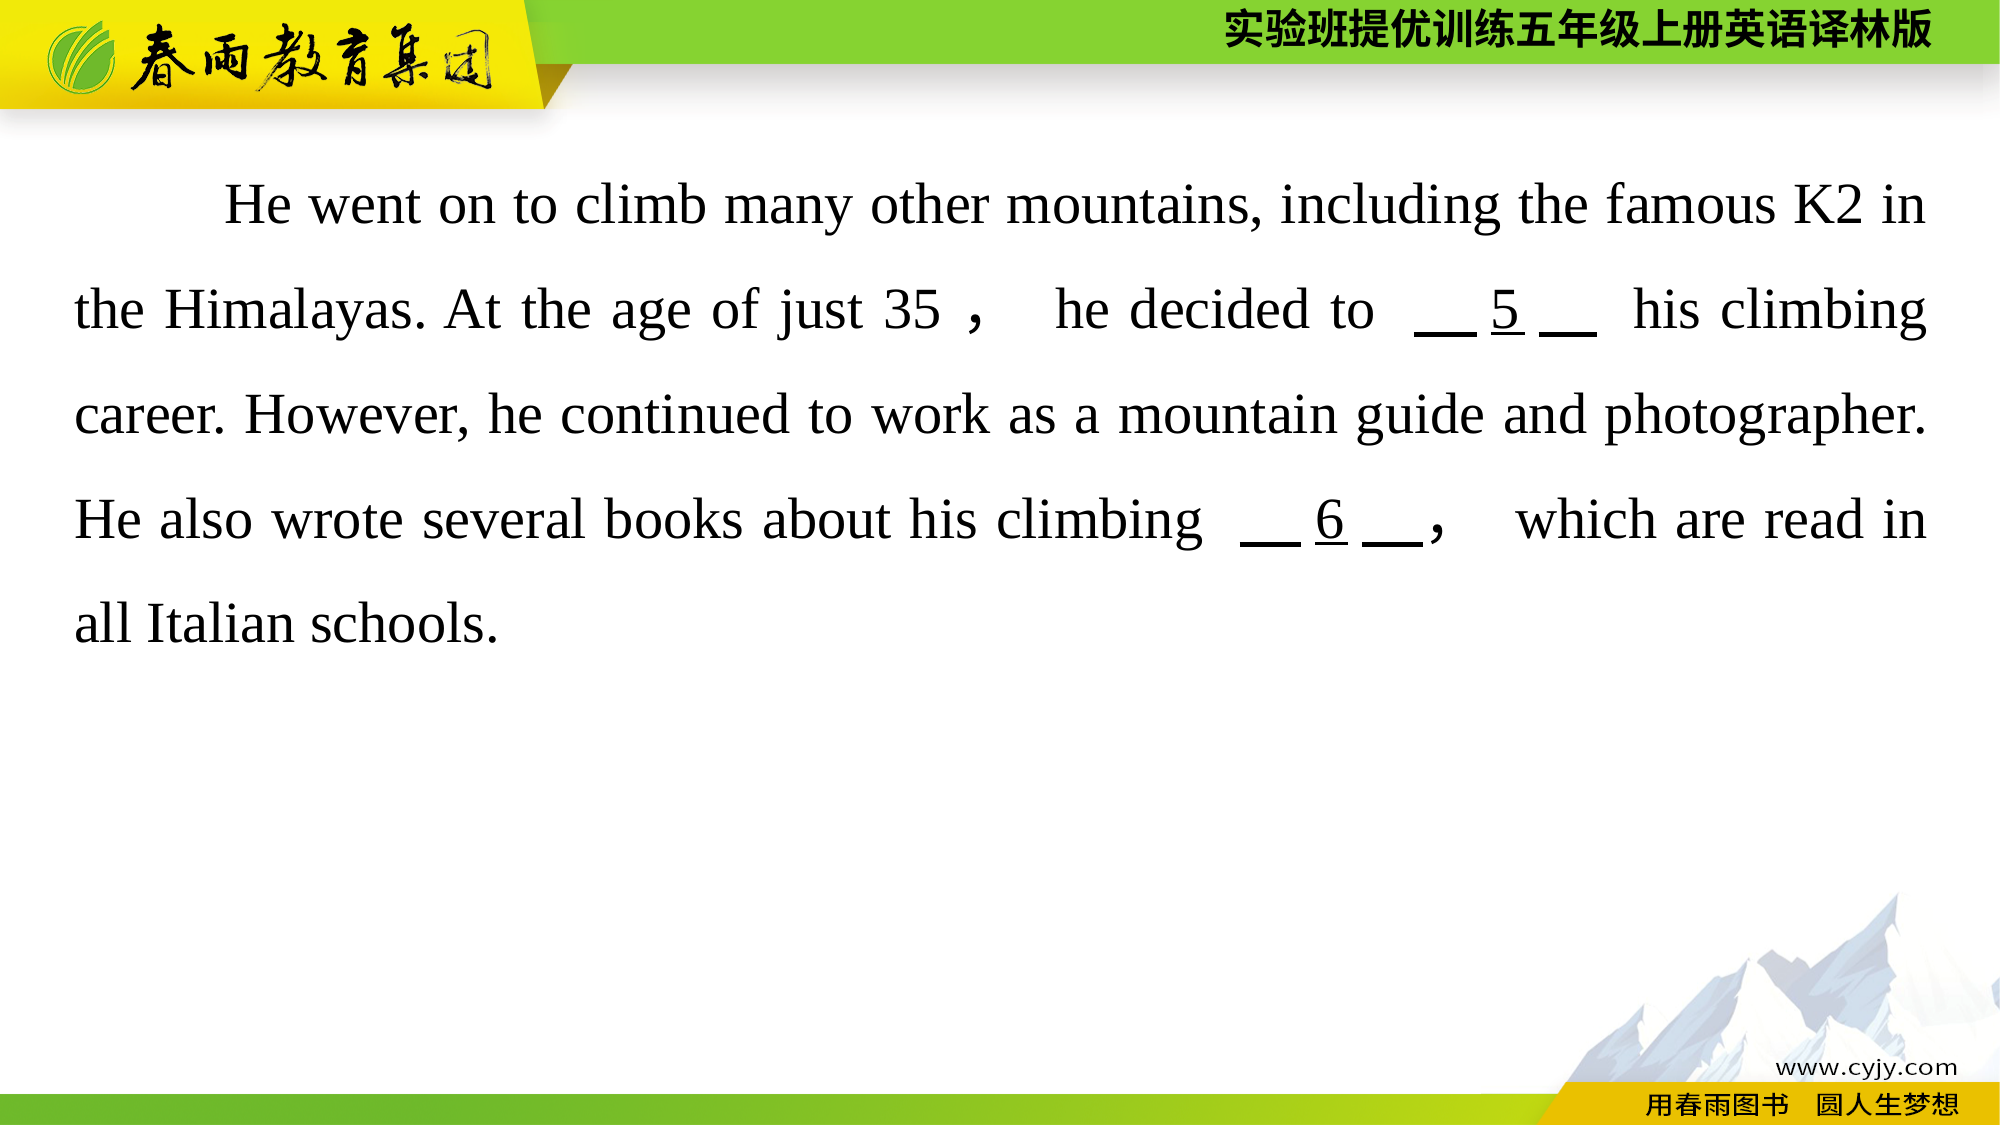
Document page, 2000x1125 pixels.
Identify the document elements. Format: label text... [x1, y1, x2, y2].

picture [0, 0, 2000, 1125]
list He went on to climb many other mountains, including the famous K2 in the Himalayas. At the age of just 35， he decided to 5 his climbing career. However, he continued to work as a mountain guide and photographer. He also wrote several books about his climbing 6 ， which are read in all Italian schools. [59, 122, 1944, 668]
